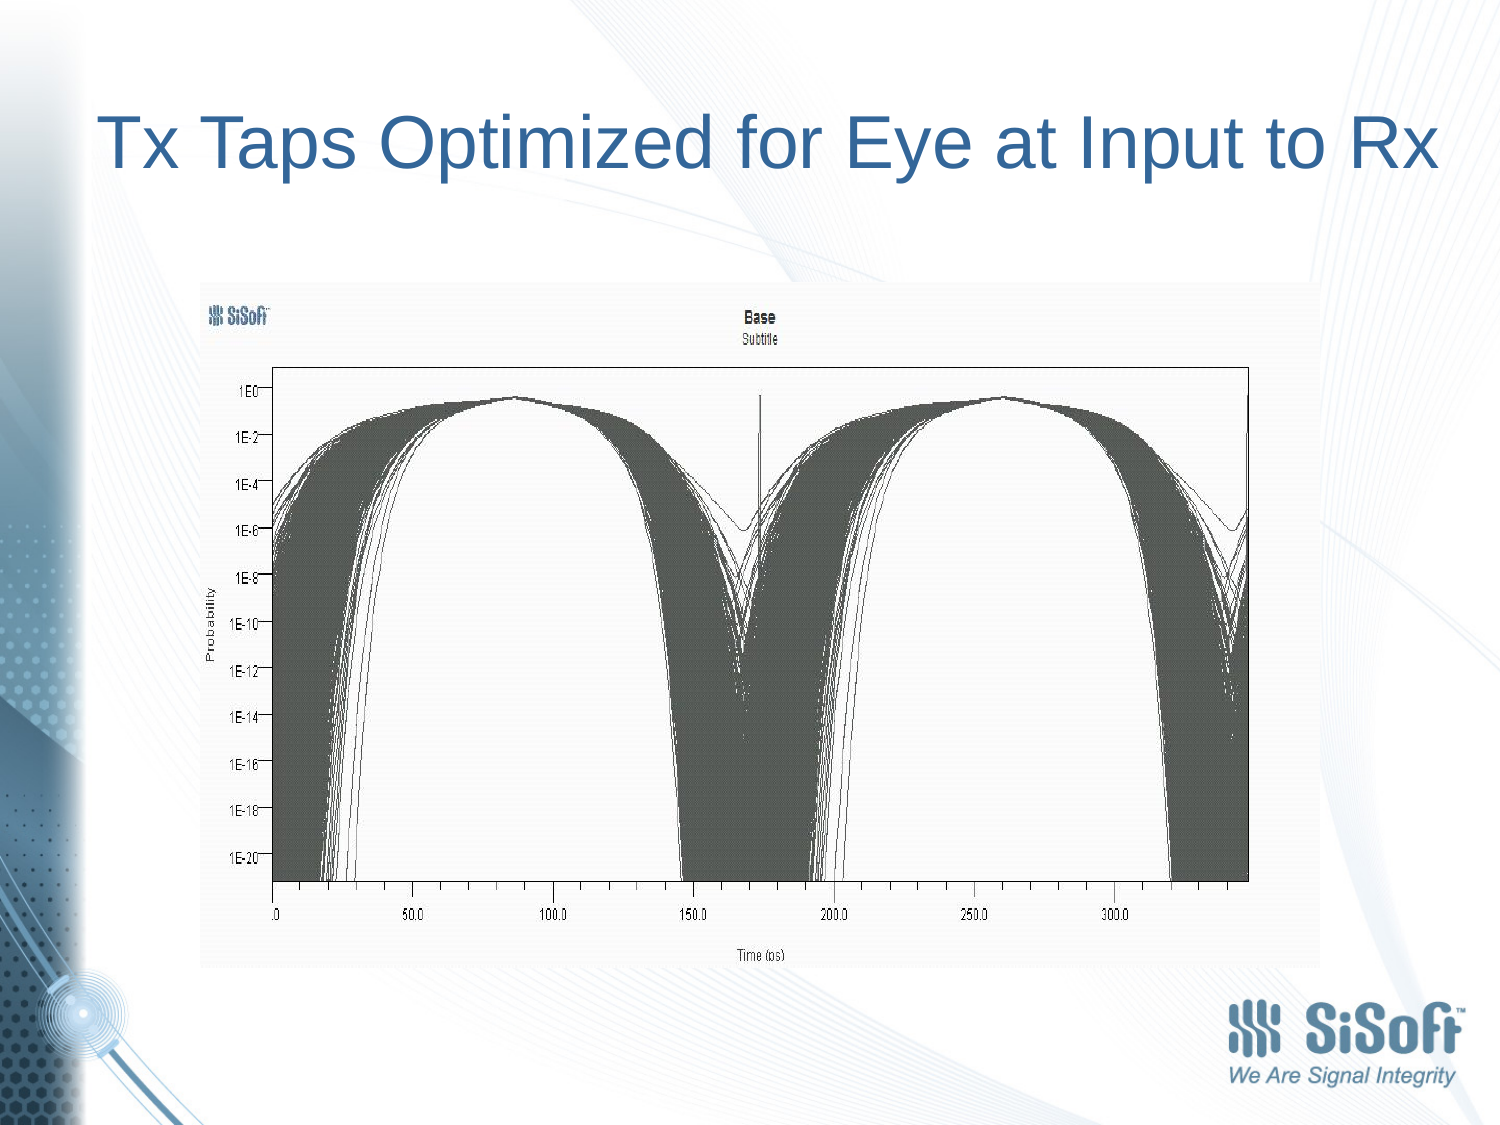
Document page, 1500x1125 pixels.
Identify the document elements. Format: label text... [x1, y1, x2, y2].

picture [0, 0, 1500, 1125]
title Tx Taps Optimized for Eye at Input to Rx [75, 45, 1463, 233]
